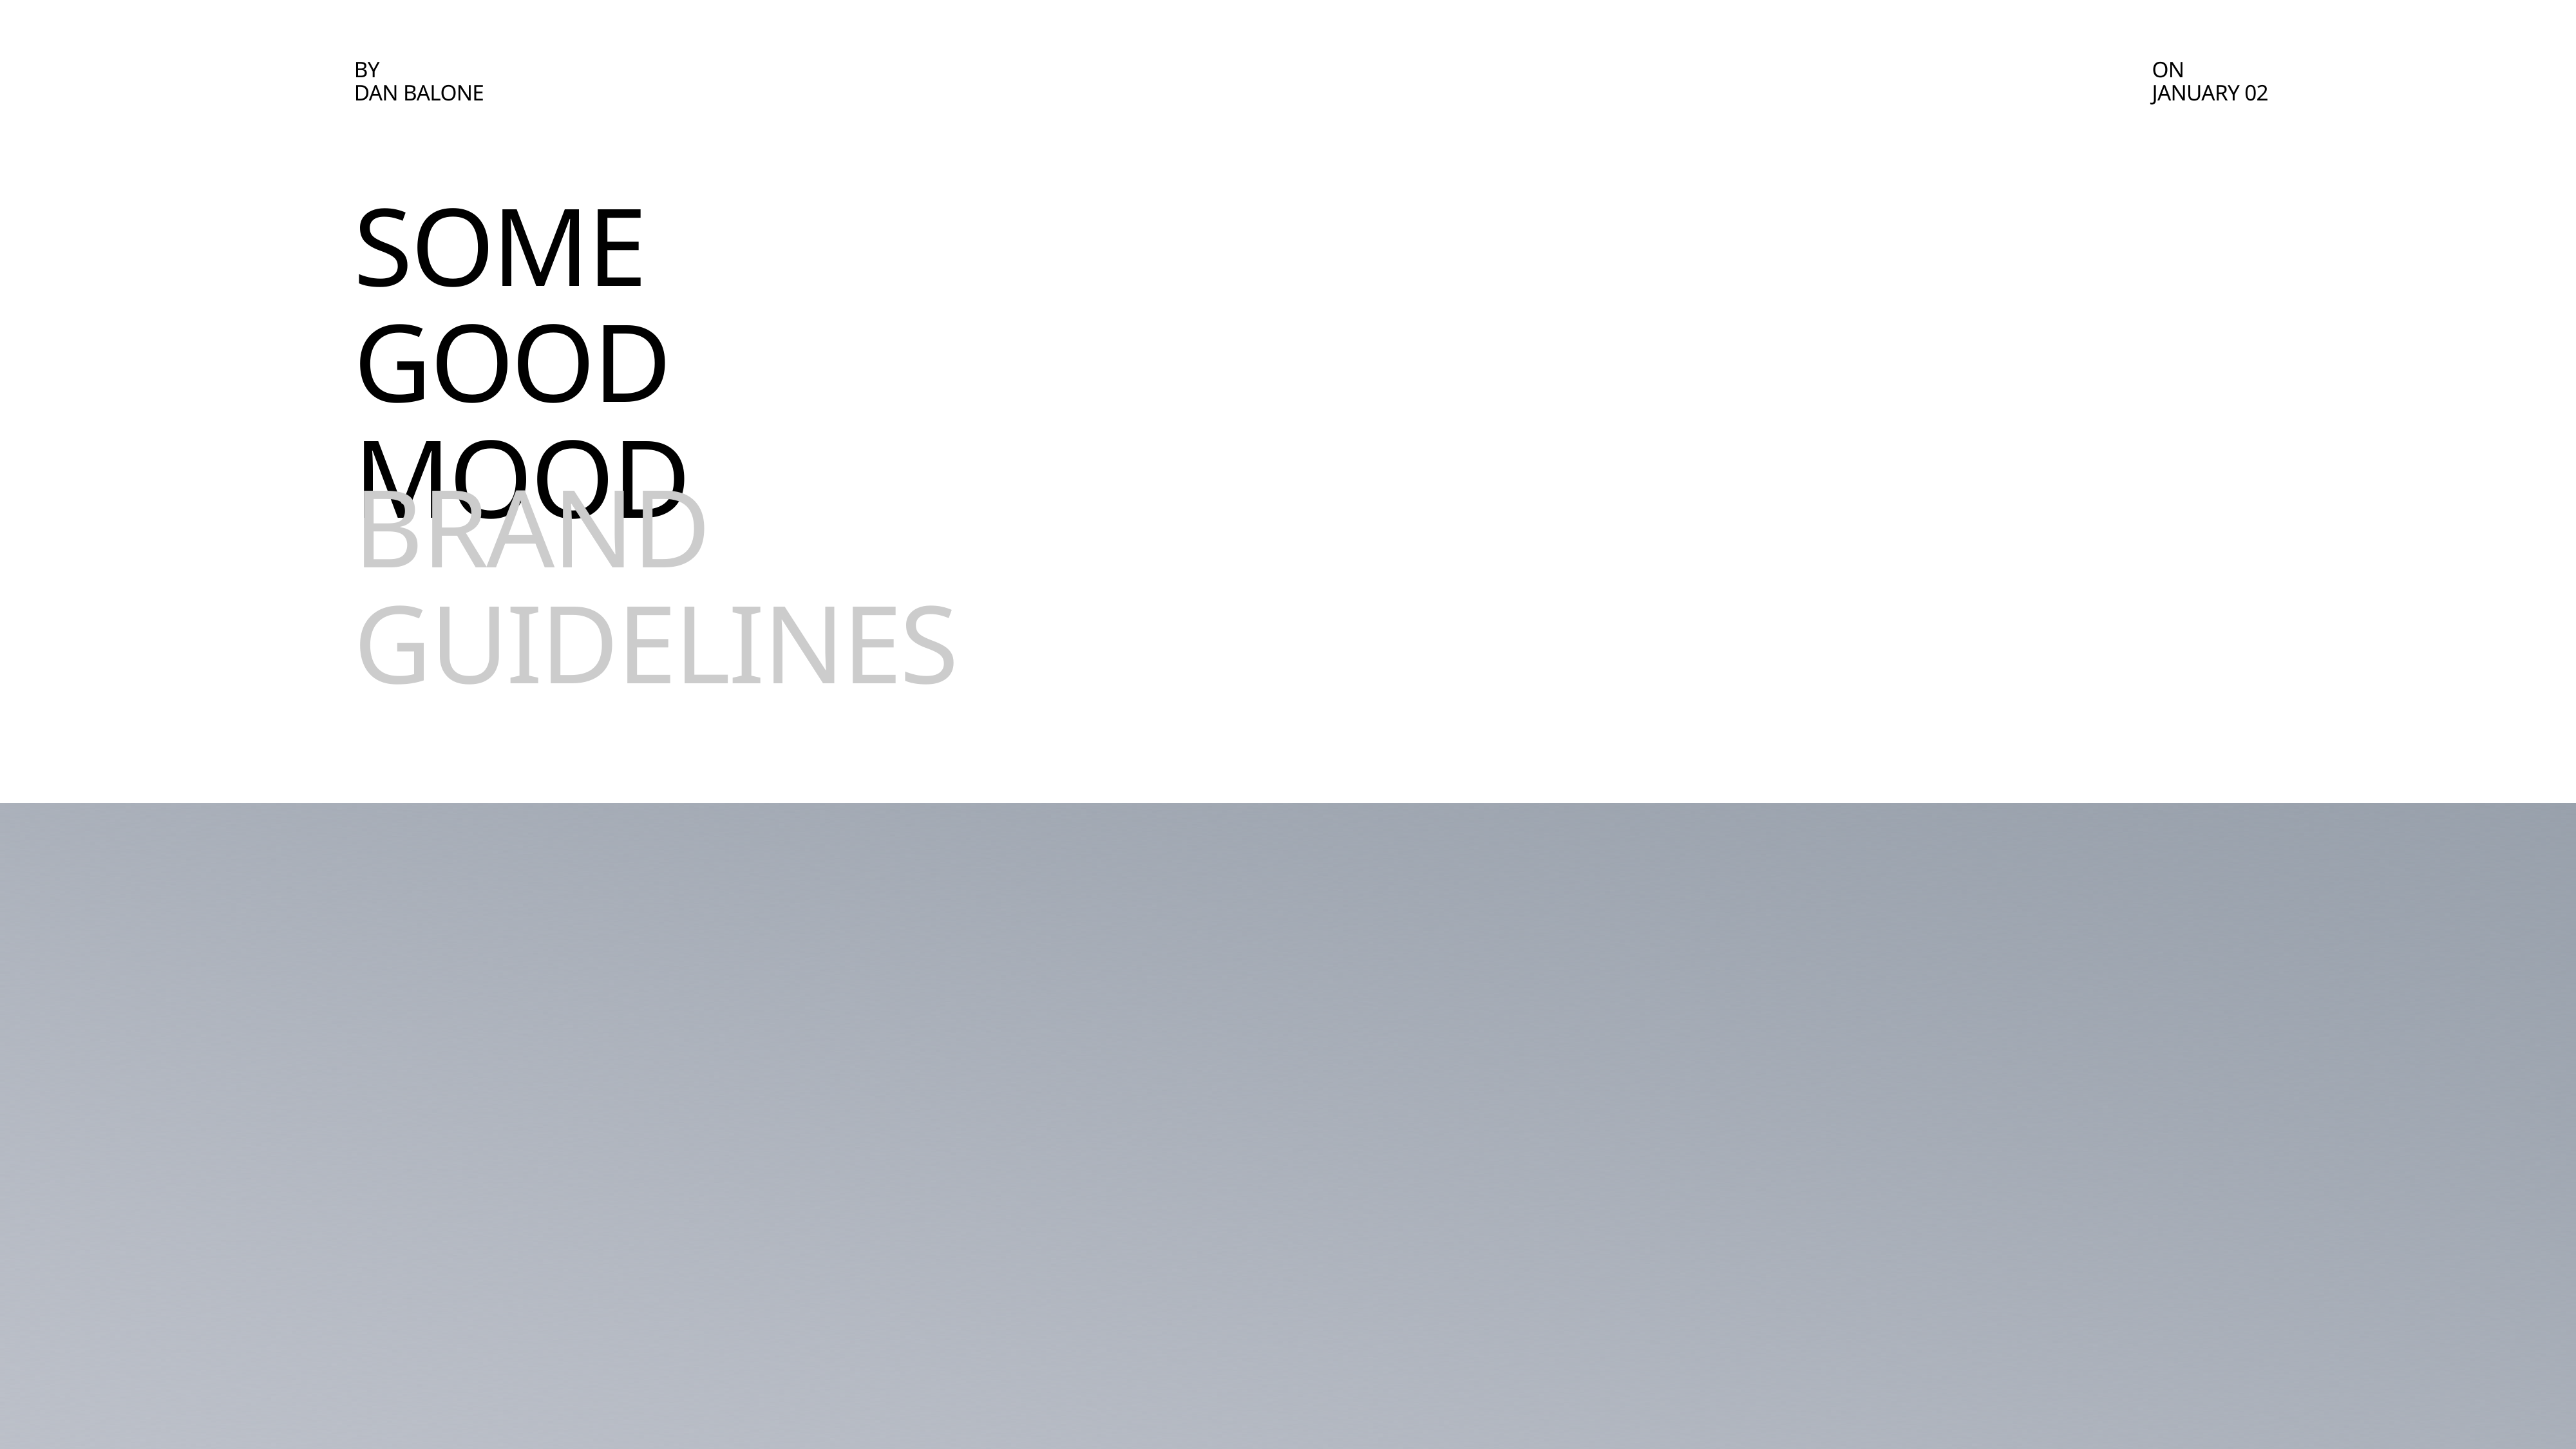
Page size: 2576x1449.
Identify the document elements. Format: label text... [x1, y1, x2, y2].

picture [0, 803, 2576, 1449]
list BRAND GUIDELINES [348, 469, 984, 751]
list SOME GOOD MOOD [348, 188, 922, 469]
